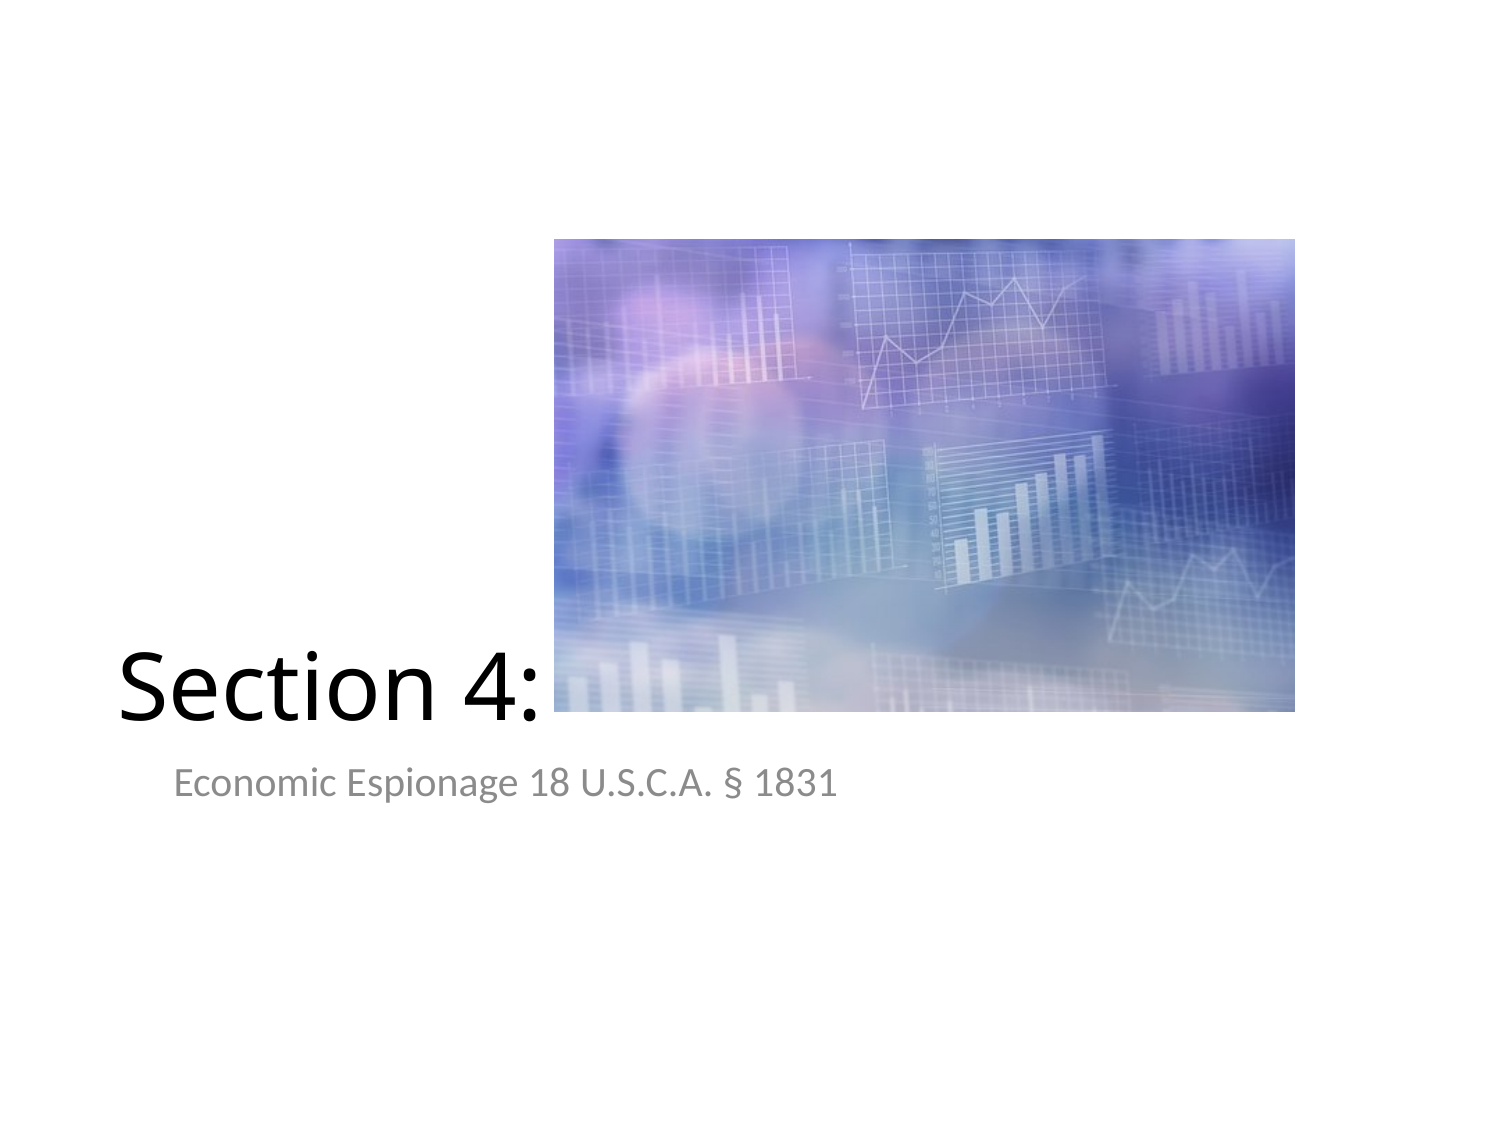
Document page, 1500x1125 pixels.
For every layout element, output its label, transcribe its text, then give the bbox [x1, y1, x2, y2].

picture [554, 239, 1295, 712]
list Economic Espionage 18 U.S.C.A. § 1831 [102, 752, 1397, 1000]
title Section 4: [102, 280, 1397, 749]
